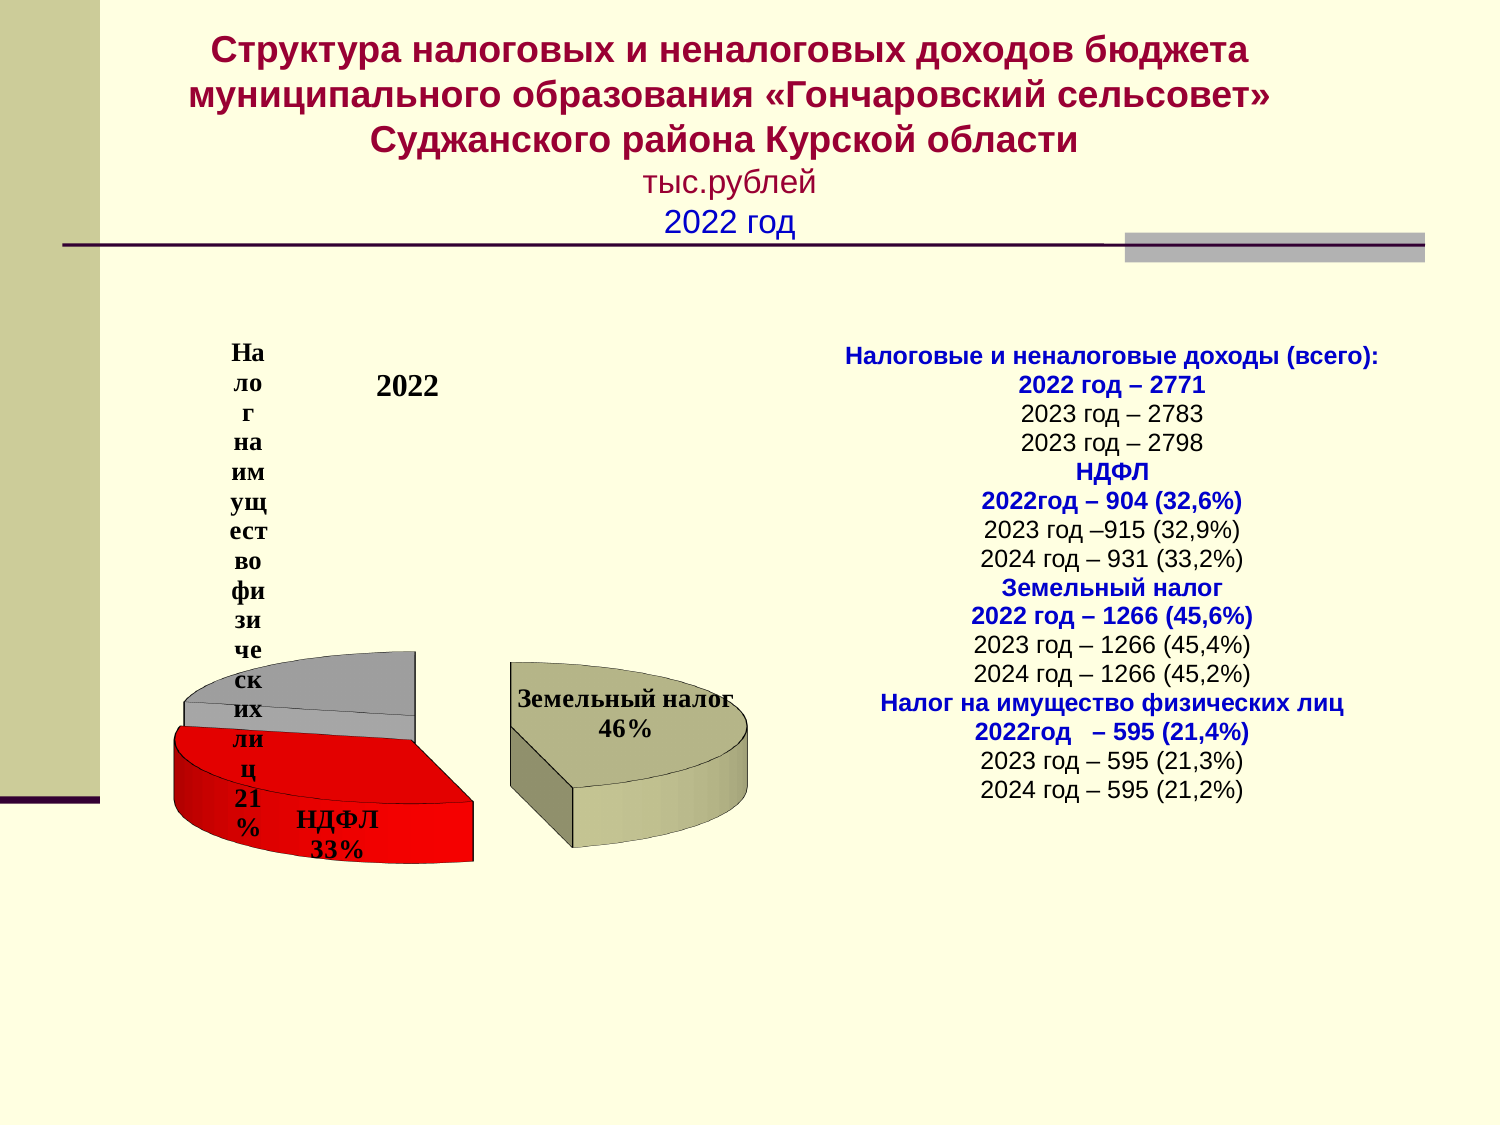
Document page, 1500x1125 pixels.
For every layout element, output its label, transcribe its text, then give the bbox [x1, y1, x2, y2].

chart [52, 337, 762, 965]
title Структура налоговых и неналоговых доходов бюджета муниципального образования «Гончаровский сельсовет» Суджанского района Курской области тыс.рублей 2022 год [88, 34, 1372, 231]
list Налоговые и неналоговые доходы (всего): 2022 год – 2771 2023 год – 2783 2023 год – 2798 НДФЛ 2022год – 904 (32,6%) 2023 год –915 (32,9%) 2024 год – 931 (33,2%) Земельный налог 2022 год – 1266 (45,6%) 2023 год – 1266 (45,4%) 2024 год – 1266 (45,2%) Налог на имущество физических лиц 2022год – 595 (21,4%) 2023 год – 595 (21,3%) 2024 год – 595 (21,2%) [799, 337, 1426, 1000]
